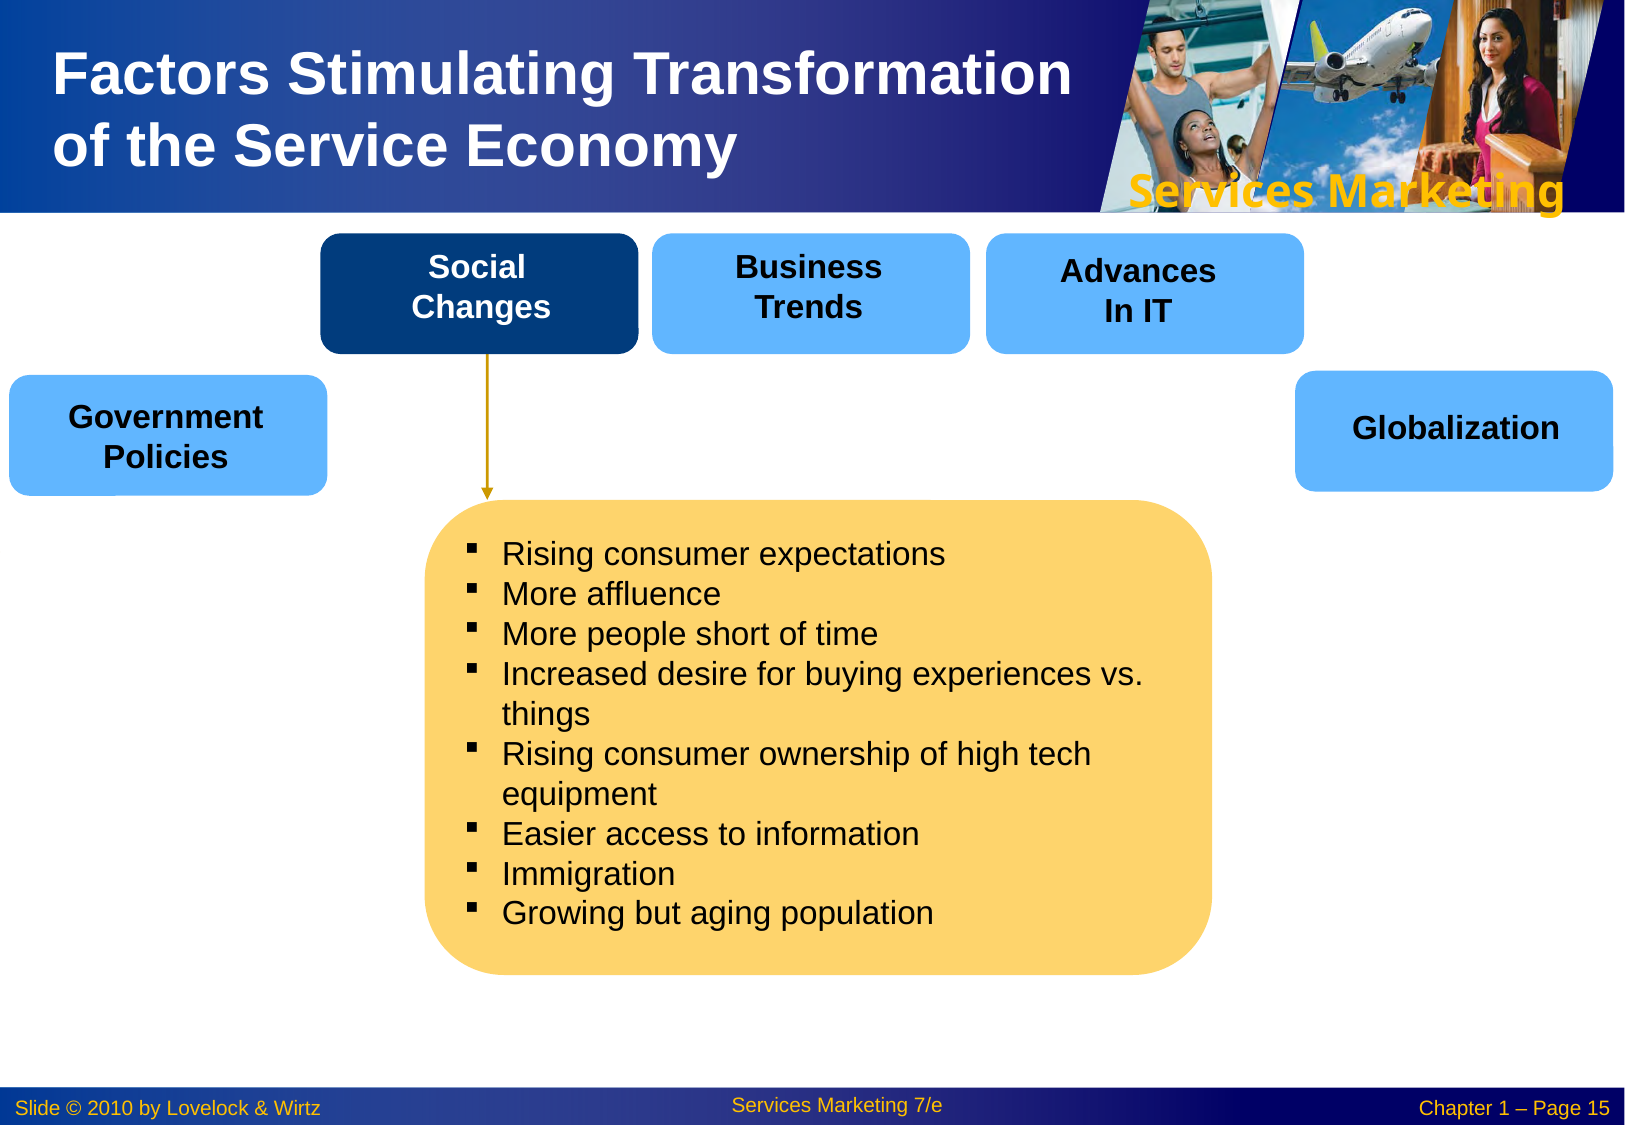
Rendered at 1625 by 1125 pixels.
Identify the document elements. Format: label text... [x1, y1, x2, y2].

picture [1162, 186, 1172, 192]
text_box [0, 233, 1614, 976]
picture [1100, 0, 1604, 213]
title Factors Stimulating Transformation of the Service Economy [36, 37, 1100, 176]
picture [1546, 187, 1556, 202]
